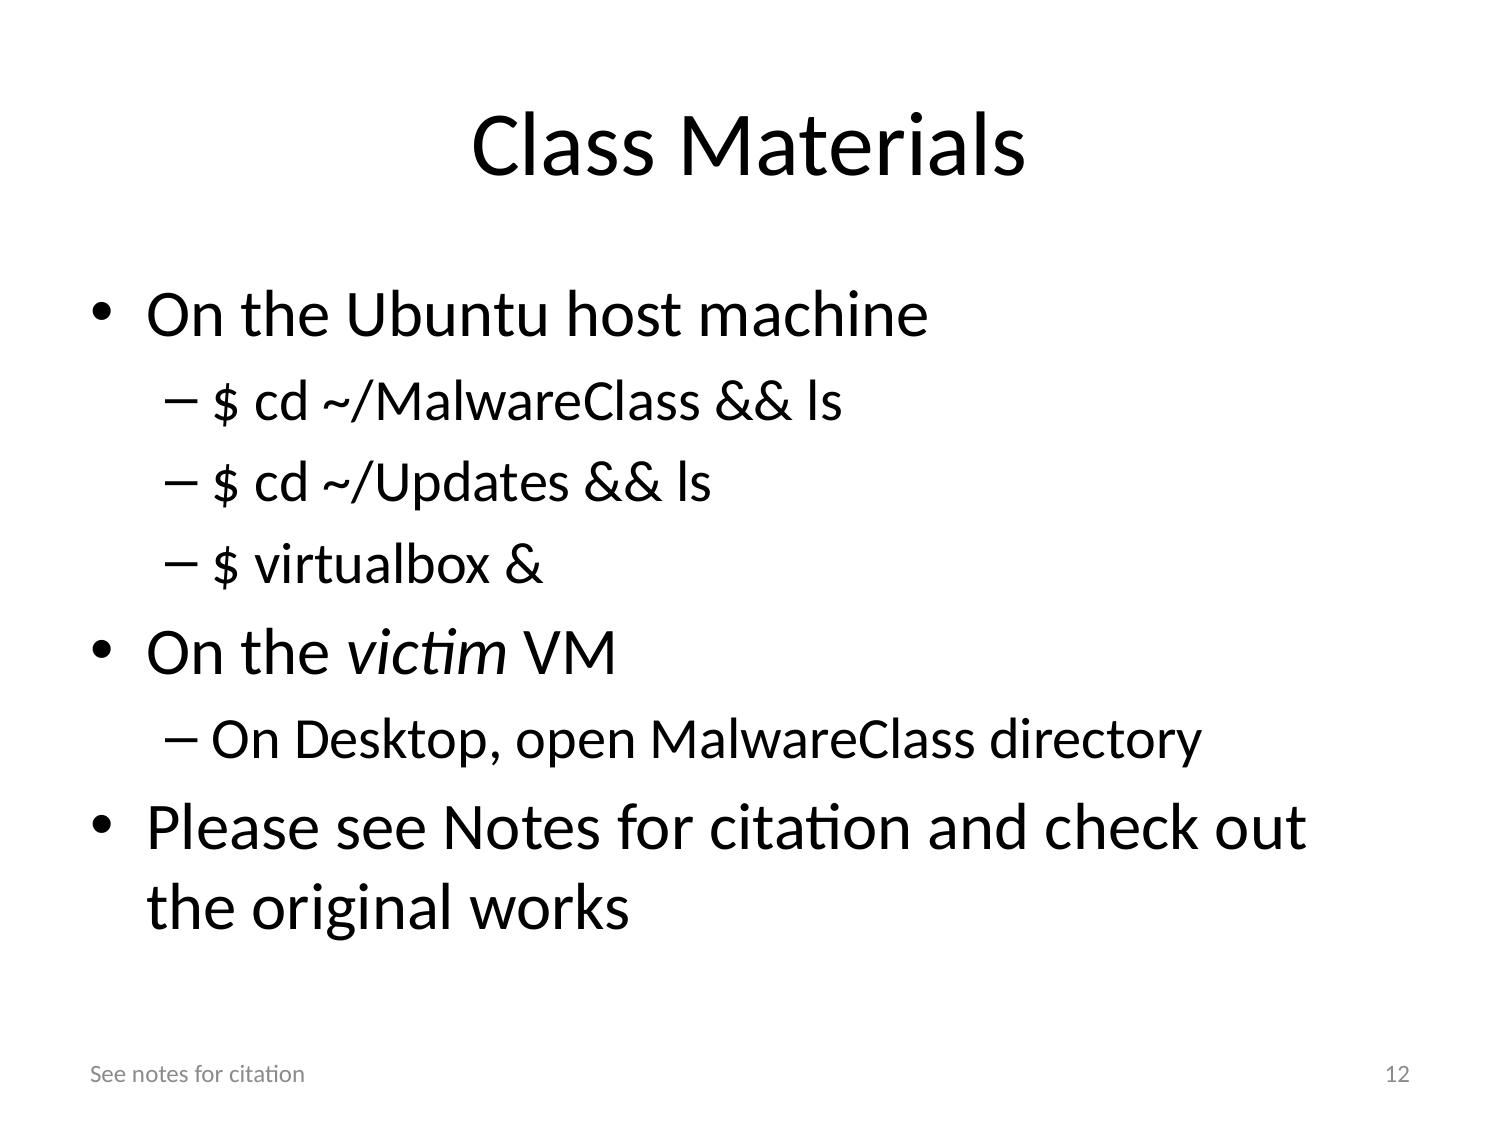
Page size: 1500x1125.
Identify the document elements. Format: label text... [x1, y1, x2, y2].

slide_number See notes for citation [75, 1042, 425, 1103]
title Class Materials [75, 45, 1425, 233]
slide_number 12 [1074, 1042, 1425, 1103]
list On the Ubuntu host machine $ cd ~/MalwareClass && ls $ cd ~/Updates && ls $ virtualbox & On the victim VM On Desktop, open MalwareClass directory Please see Notes for citation and check out the original works [75, 262, 1425, 1005]
